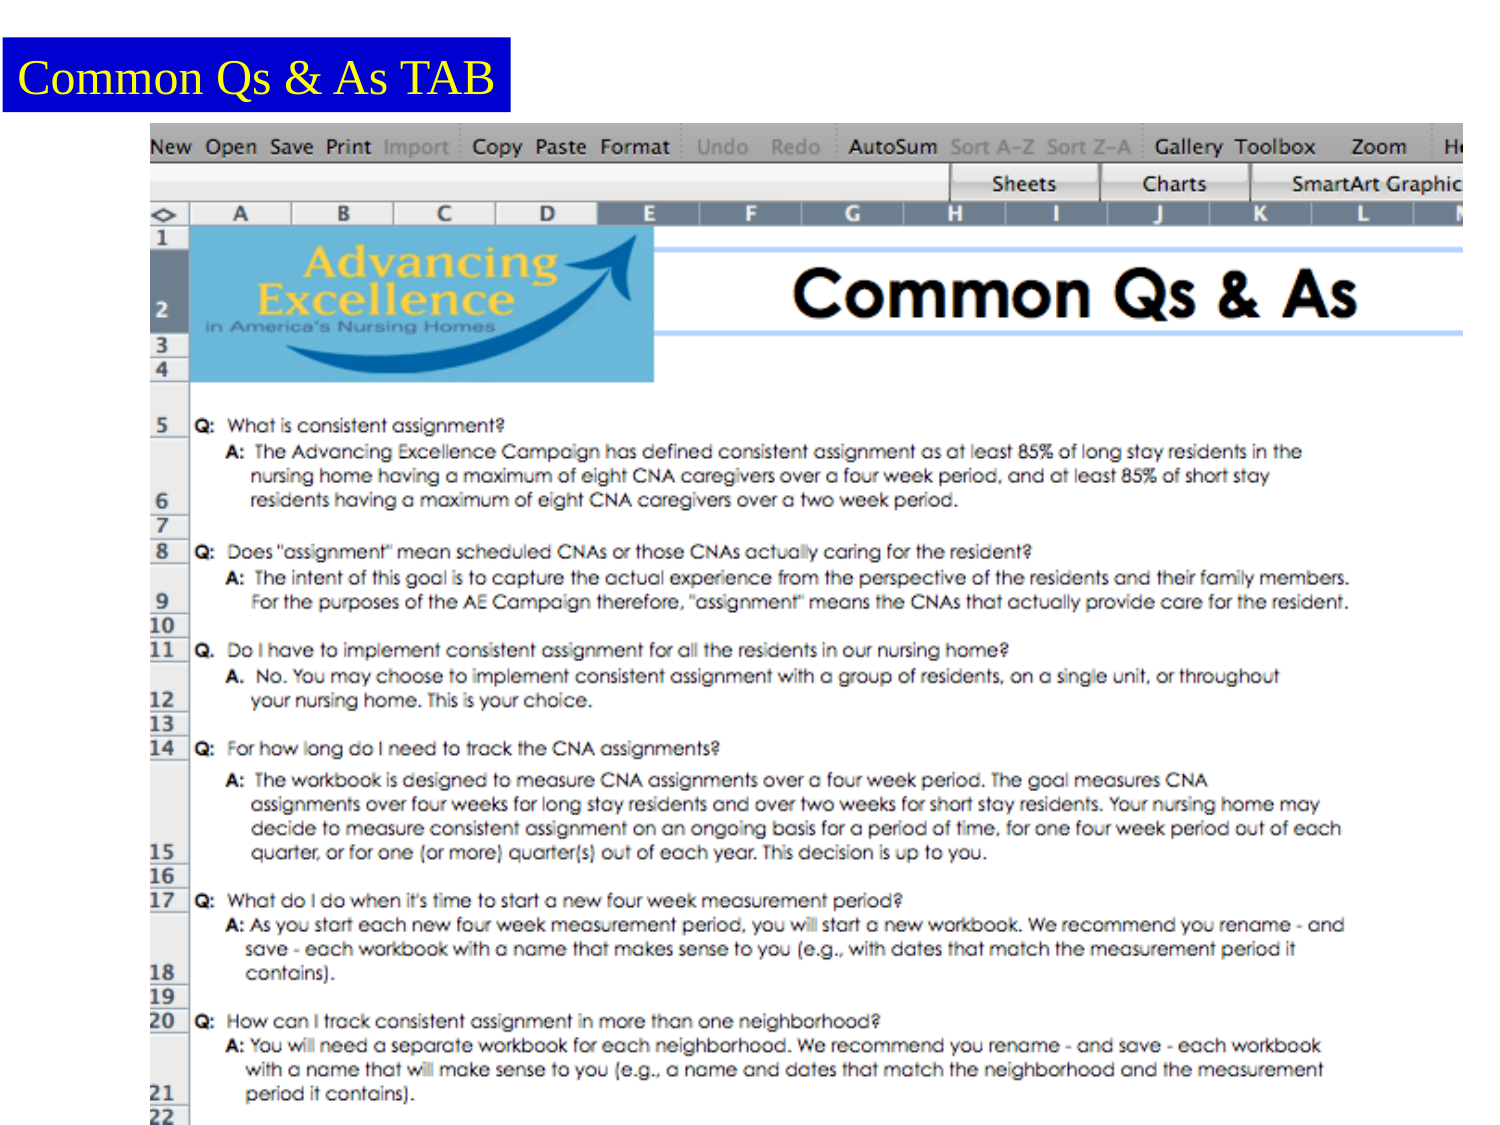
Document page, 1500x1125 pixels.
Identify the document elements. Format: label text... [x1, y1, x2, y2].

picture [149, 123, 1463, 1125]
text_box Common Qs & As TAB [2, 37, 511, 113]
